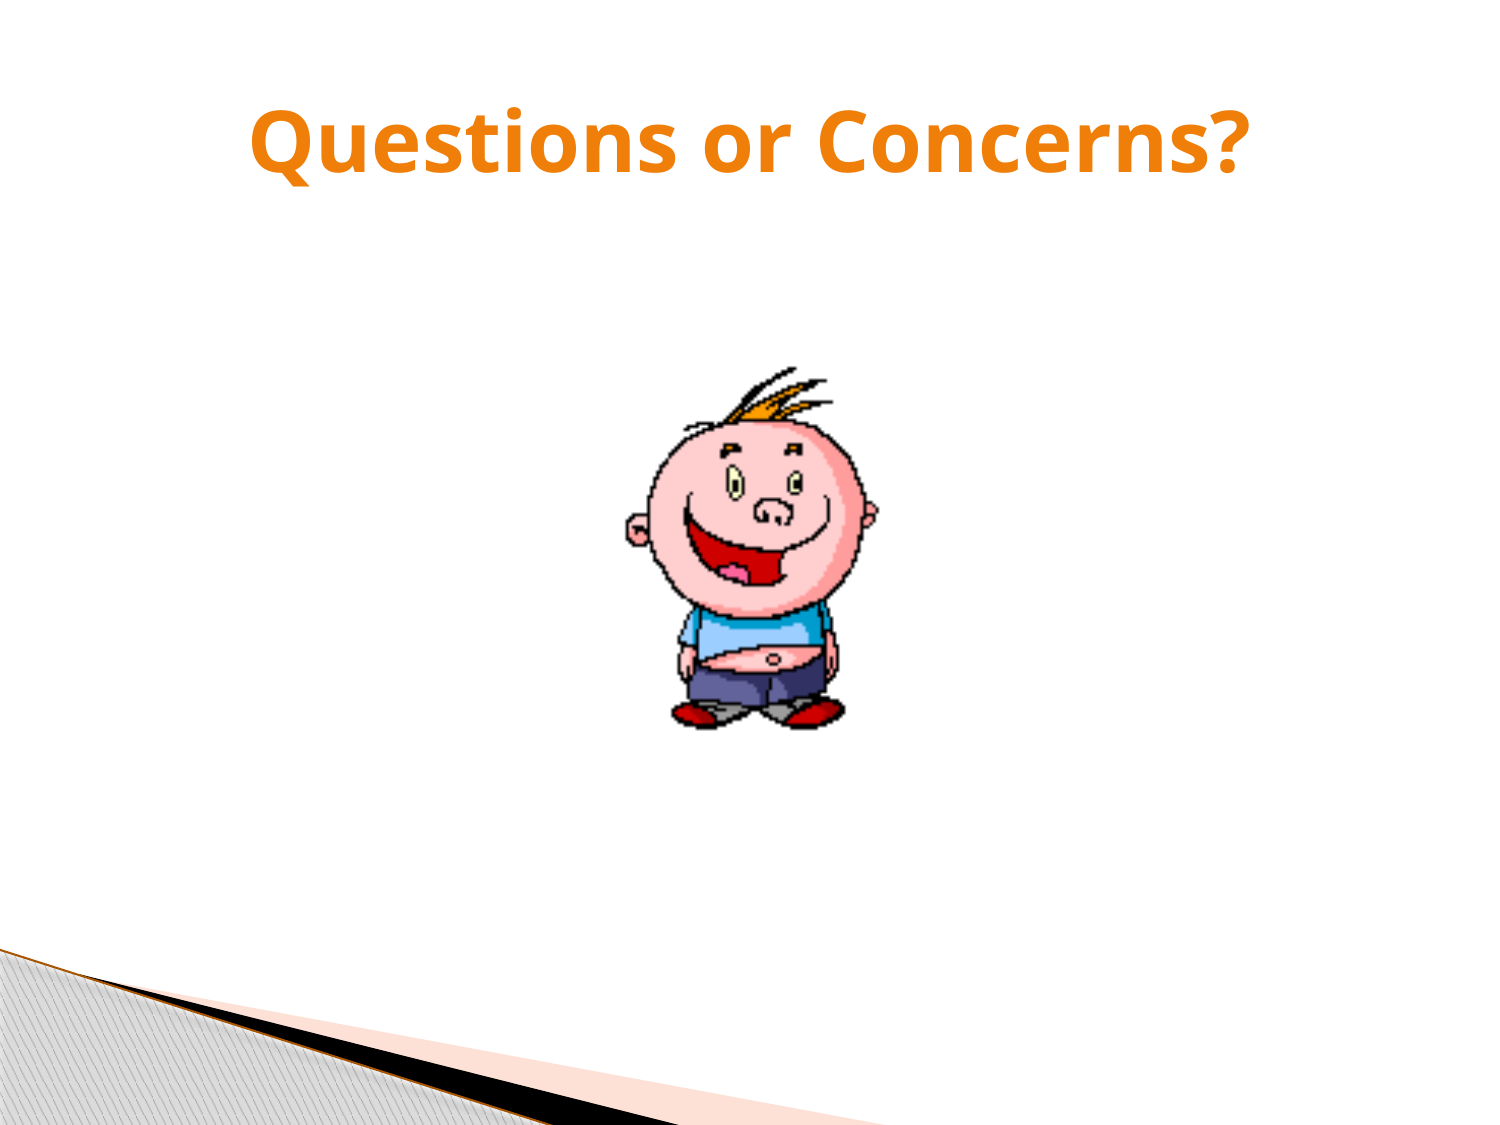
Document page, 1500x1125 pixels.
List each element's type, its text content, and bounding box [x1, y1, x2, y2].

title Questions or Concerns? [75, 45, 1425, 233]
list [574, 362, 965, 752]
